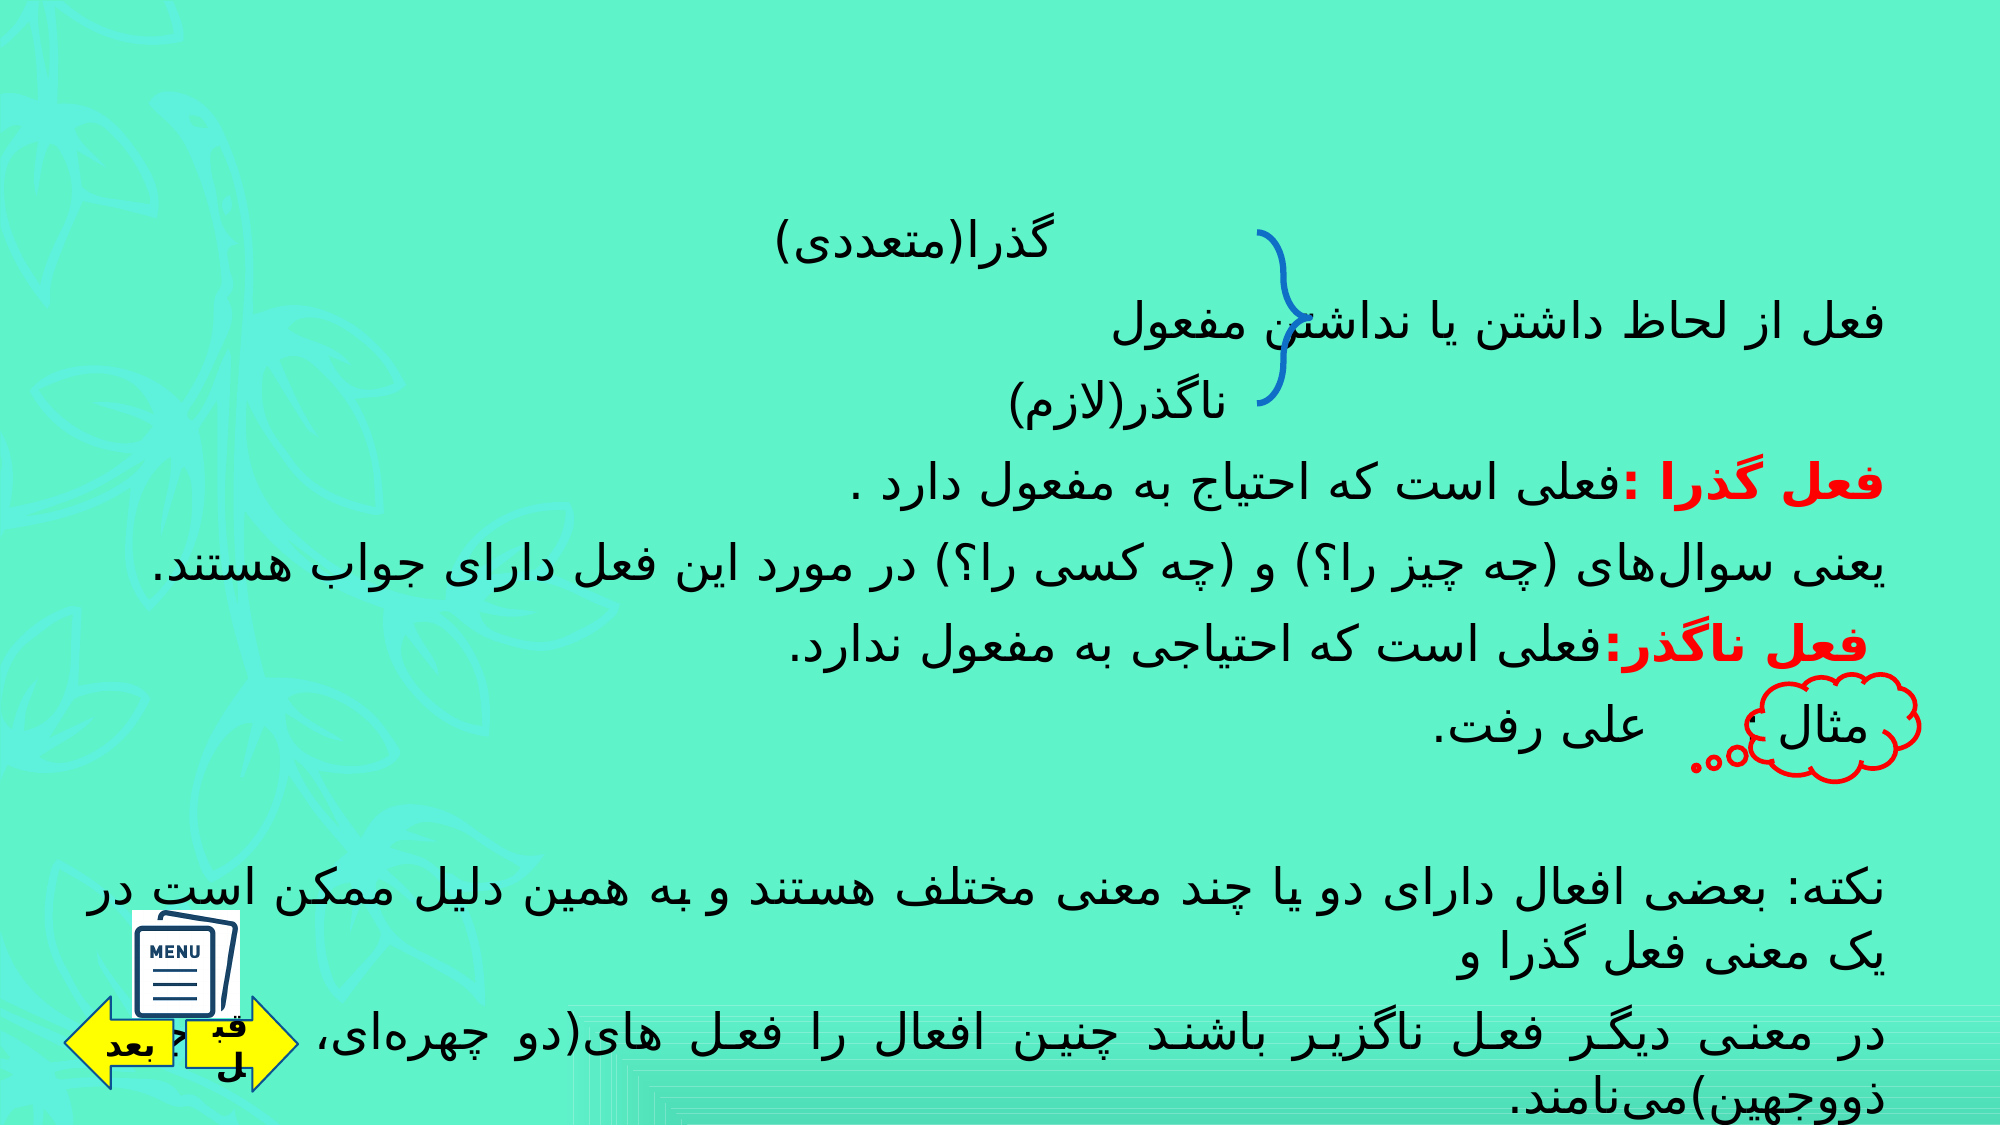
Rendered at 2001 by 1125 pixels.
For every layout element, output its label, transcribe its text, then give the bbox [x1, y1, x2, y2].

text_box گذرا(متعددی) فعل از لحاظ داشتن یا نداشتن مفعول ناگذر(لازم) فعل گذرا :فعلی است که احتیاج به مفعول دارد . یعنی سوال‌های (چه چیز را؟) و (چه کسی را؟) در مورد این فعل دارای جواب هستند. فعل ناگذر:فعلی است که احتیاجی به مفعول ندارد. مثال : علی رفت. نکته: بعضی افعال دارای دو یا چند معنی مختلف هستند و به همین دلیل ممکن است در یک معنی فعل گذرا و در معنی دیگر فعل ناگزیر باشند چنین افعال را فعل های(دو چهره‌ای، دو وجهی ذووجهین)می‌نامند. [72, 195, 1902, 1125]
picture [132, 910, 240, 1018]
text_box [1706, 755, 1721, 770]
text_box [1727, 745, 1748, 766]
text_box [1692, 764, 1701, 773]
text_box قبل [185, 995, 299, 1093]
text_box [1745, 673, 1921, 783]
text_box [1256, 231, 1311, 405]
text_box بعد [63, 995, 175, 1091]
